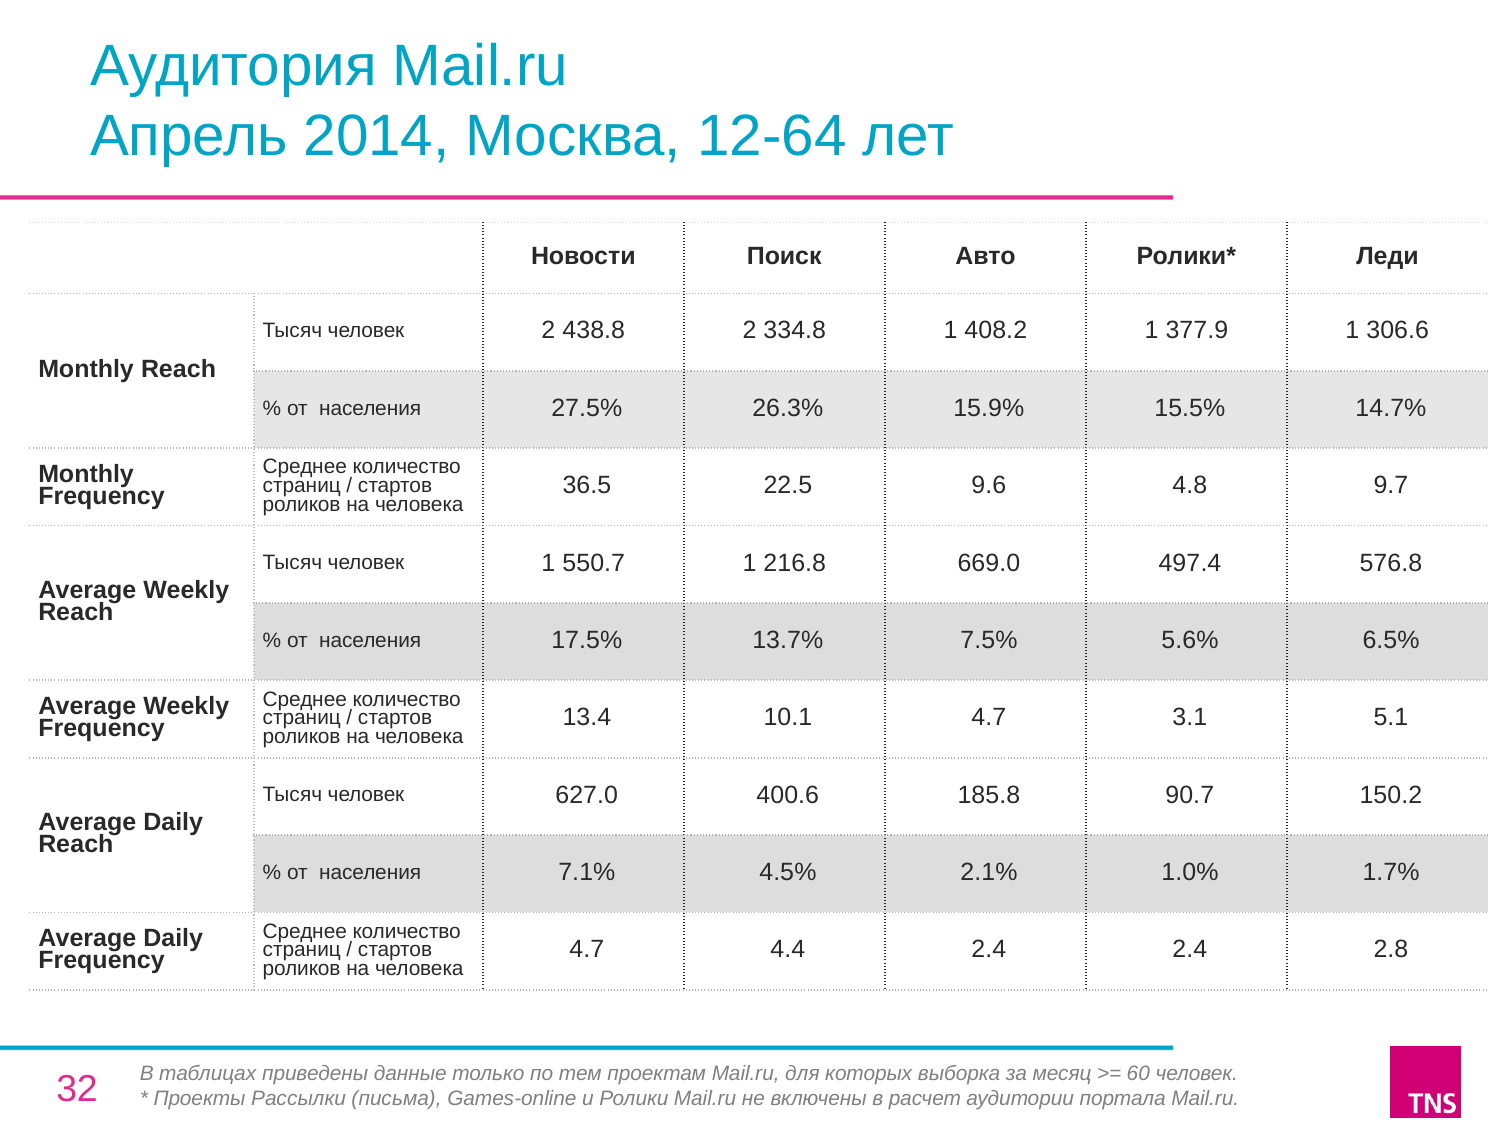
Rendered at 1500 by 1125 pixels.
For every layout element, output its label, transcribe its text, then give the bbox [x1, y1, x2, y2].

slide_number 32 [40, 1055, 392, 1125]
picture [0, 0, 1500, 1125]
table_cell Среднее количество страниц / стартов роликов на человека [254, 448, 483, 526]
table_cell 9.6 [885, 448, 1086, 526]
table_cell 4.4 [684, 912, 885, 990]
table_cell Monthly Frequency [29, 448, 254, 526]
table_cell Average Daily Frequency [29, 912, 254, 990]
text_box В таблицах приведены данные только по тем проектам Mail.ru, для которых выборка за месяц >= 60 человек. * Проекты Рассылки (письма), Games-online и Ролики Mail.ru не включены в расчет аудитории портала Mail.ru. [124, 1052, 1463, 1117]
table_cell Monthly Reach [29, 294, 254, 448]
table_cell 27.5% [483, 371, 684, 448]
table_cell 13.7% [684, 603, 885, 680]
table_cell 4.5% [684, 835, 885, 912]
table_cell 1.0% [1086, 835, 1287, 912]
table_cell 14.7% [1287, 371, 1488, 448]
table_header Леди [1287, 223, 1488, 294]
table_cell 36.5 [483, 448, 684, 526]
table_cell 13.4 [483, 680, 684, 758]
table_cell 150.2 [1287, 758, 1488, 835]
table_header Ролики* [1086, 223, 1287, 294]
table_cell 22.5 [684, 448, 885, 526]
table_cell 1 408.2 [885, 294, 1086, 371]
table_cell 576.8 [1287, 526, 1488, 603]
title Аудитория Mail.ru Апрель 2014, Москва, 12-64 лет [74, 8, 1476, 187]
table_cell 5.1 [1287, 680, 1488, 758]
table_cell 400.6 [684, 758, 885, 835]
table_cell % от населения [254, 371, 483, 448]
table_cell 7.5% [885, 603, 1086, 680]
table_cell 26.3% [684, 371, 885, 448]
table_cell 4.8 [1086, 448, 1287, 526]
table_header Новости [483, 223, 684, 294]
table_header [29, 223, 483, 294]
table_cell 2 334.8 [684, 294, 885, 371]
table_cell 15.9% [885, 371, 1086, 448]
table_cell 10.1 [684, 680, 885, 758]
table_cell 2.1% [885, 835, 1086, 912]
table_cell 90.7 [1086, 758, 1287, 835]
table_cell 5.6% [1086, 603, 1287, 680]
table_header Авто [885, 223, 1086, 294]
table_cell 15.5% [1086, 371, 1287, 448]
table_cell 1 306.6 [1287, 294, 1488, 371]
table_cell Тысяч человек [254, 526, 483, 603]
table_cell 7.1% [483, 835, 684, 912]
table_cell Тысяч человек [254, 758, 483, 835]
table_cell 1 550.7 [483, 526, 684, 603]
table_cell Среднее количество страниц / стартов роликов на человека [254, 680, 483, 758]
table_cell % от населения [254, 603, 483, 680]
table_cell 627.0 [483, 758, 684, 835]
table_cell 2.4 [1086, 912, 1287, 990]
table_header Поиск [684, 223, 885, 294]
table_cell 2 438.8 [483, 294, 684, 371]
table_cell 669.0 [885, 526, 1086, 603]
table_cell 4.7 [885, 680, 1086, 758]
table_cell 185.8 [885, 758, 1086, 835]
table_cell 2.4 [885, 912, 1086, 990]
table_cell 1.7% [1287, 835, 1488, 912]
table_cell 3.1 [1086, 680, 1287, 758]
table_cell Среднее количество страниц / стартов роликов на человека [254, 912, 483, 990]
table_cell Average Daily Reach [29, 758, 254, 912]
table_cell 6.5% [1287, 603, 1488, 680]
table_cell Average Weekly Reach [29, 526, 254, 680]
table_cell Тысяч человек [254, 294, 483, 371]
table_cell 9.7 [1287, 448, 1488, 526]
table_cell 1 216.8 [684, 526, 885, 603]
table_cell 497.4 [1086, 526, 1287, 603]
table_cell 2.8 [1287, 912, 1488, 990]
table_cell 17.5% [483, 603, 684, 680]
table_cell 1 377.9 [1086, 294, 1287, 371]
table_cell 4.7 [483, 912, 684, 990]
table_cell Average Weekly Frequency [29, 680, 254, 758]
table_cell % от населения [254, 835, 483, 912]
